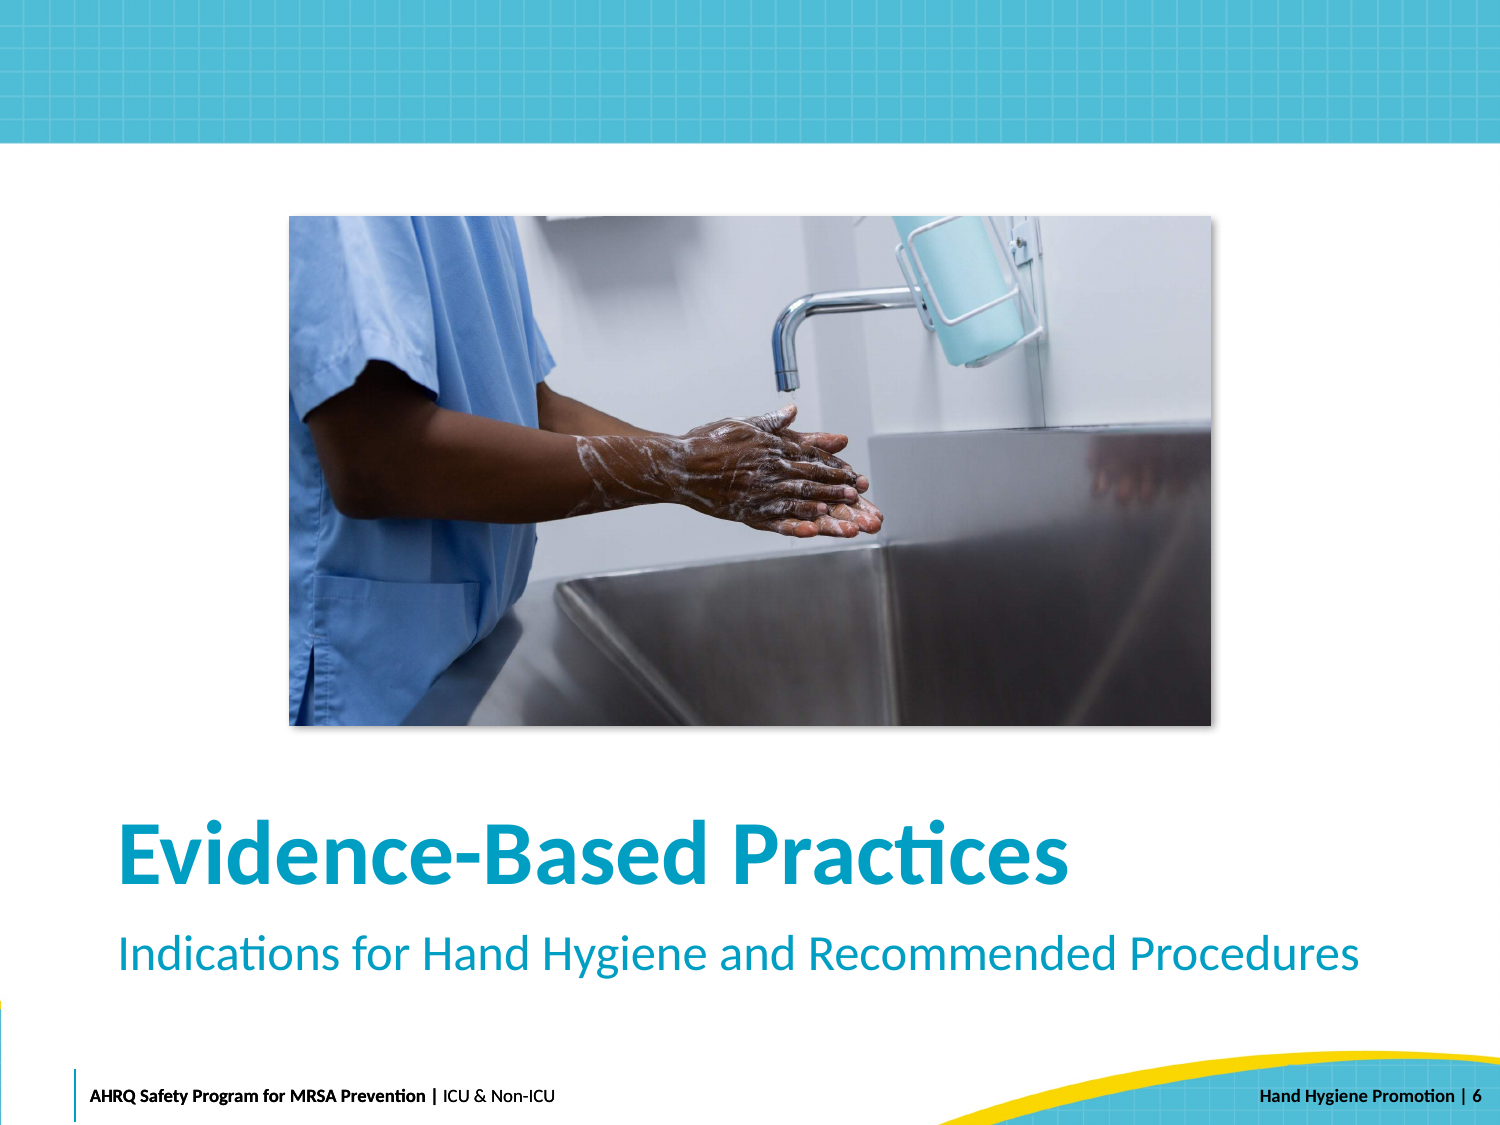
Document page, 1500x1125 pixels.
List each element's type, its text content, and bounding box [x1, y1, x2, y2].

title Evidence-Based Practices [102, 775, 1397, 912]
slide_number | 6 [1455, 1065, 1500, 1125]
picture [0, 0, 1500, 1125]
list Indications for Hand Hygiene and Recommended Procedures [102, 912, 1397, 1049]
